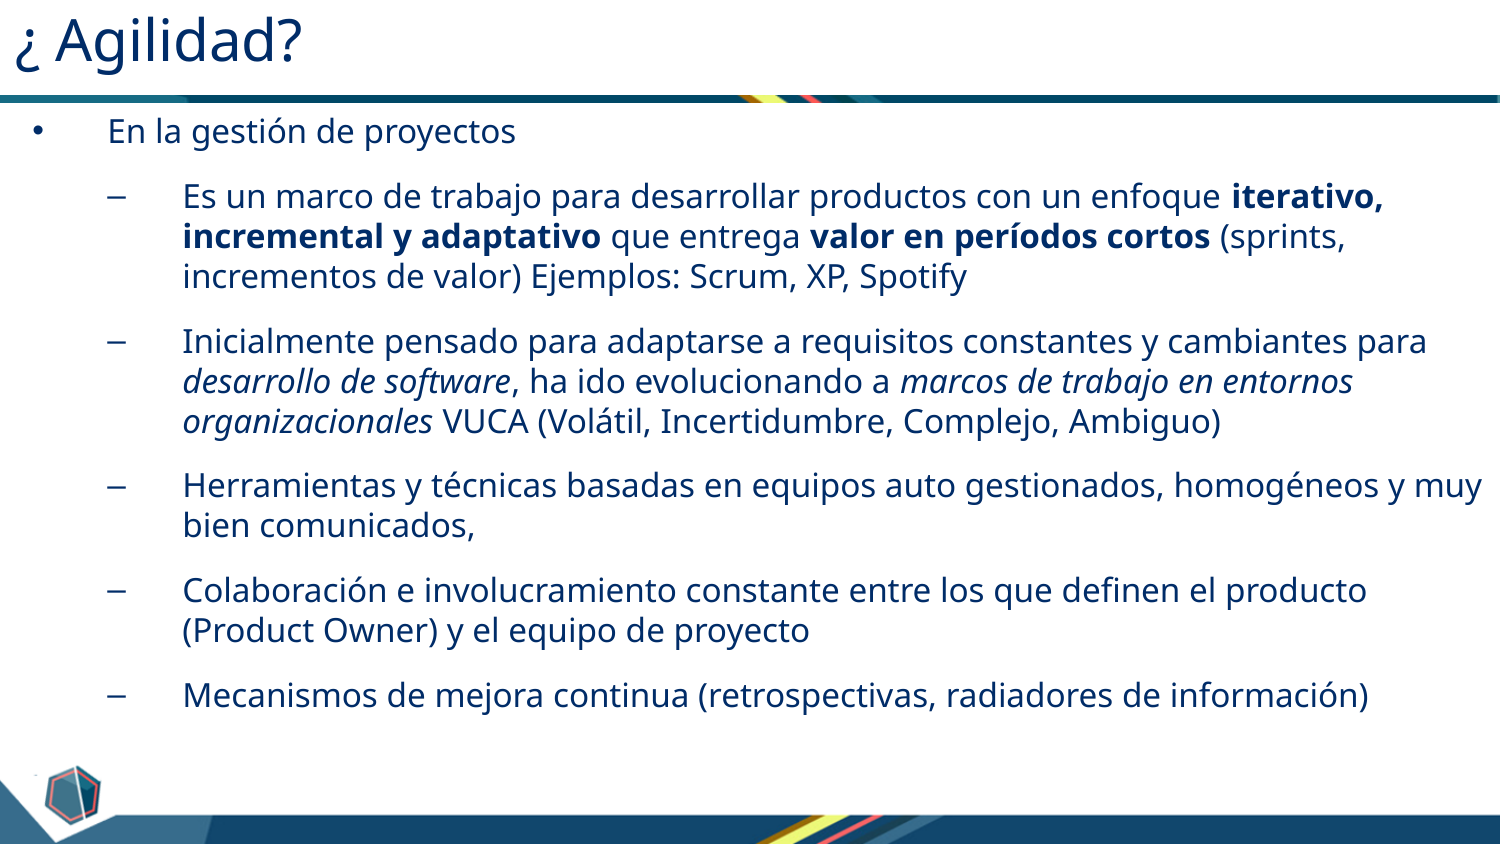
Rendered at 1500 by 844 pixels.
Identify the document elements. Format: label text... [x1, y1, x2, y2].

title ¿ Agilidad? [0, 0, 1447, 77]
text_box En la gestión de proyectos Es un marco de trabajo para desarrollar productos con un enfoque iterativo, incremental y adaptativo que entrega valor en períodos cortos (sprints, incrementos de valor) Ejemplos: Scrum, XP, Spotify Inicialmente pensado para adaptarse a requisitos constantes y cambiantes para desarrollo de software, ha ido evolucionando a marcos de trabajo en entornos organizacionales VUCA (Volátil, Incertidumbre, Complejo, Ambiguo) Herramientas y técnicas basadas en equipos auto gestionados, homogéneos y muy bien comunicados, Colaboración e involucramiento constante entre los que definen el producto (Product Owner) y el equipo de proyecto Mecanismos de mejora continua (retrospectivas, radiadores de información) [17, 102, 1500, 741]
picture [0, 694, 1500, 844]
picture [0, 0, 1500, 563]
